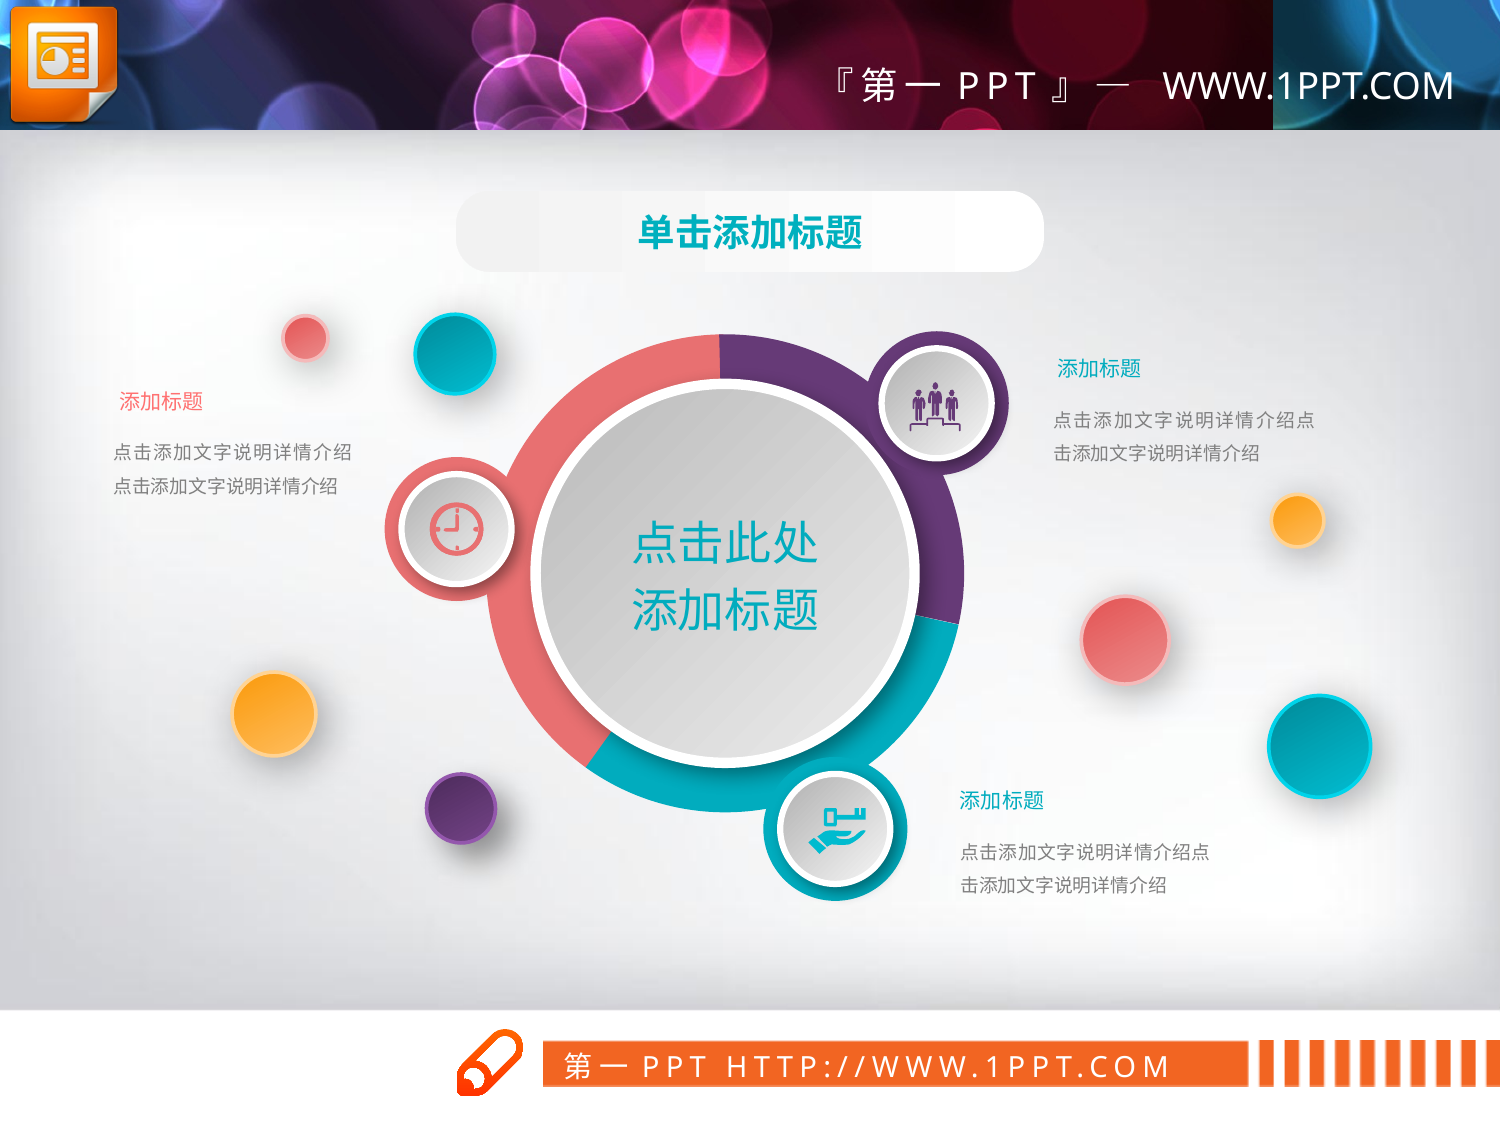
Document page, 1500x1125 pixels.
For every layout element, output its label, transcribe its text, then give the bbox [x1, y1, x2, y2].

picture [0, 0, 1500, 1012]
text_box 单击添加标题 [456, 190, 1044, 272]
text_box [1268, 695, 1371, 798]
text_box [415, 314, 488, 394]
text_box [485, 333, 965, 813]
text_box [1038, 347, 1331, 474]
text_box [384, 456, 529, 602]
text_box [282, 315, 328, 361]
text_box [1081, 596, 1170, 685]
text_box [426, 774, 494, 843]
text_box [763, 756, 908, 902]
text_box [98, 380, 367, 506]
picture [543, 1040, 1500, 1087]
text_box [1271, 494, 1324, 547]
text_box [944, 779, 1226, 906]
text_box [232, 672, 316, 756]
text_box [864, 330, 1009, 476]
